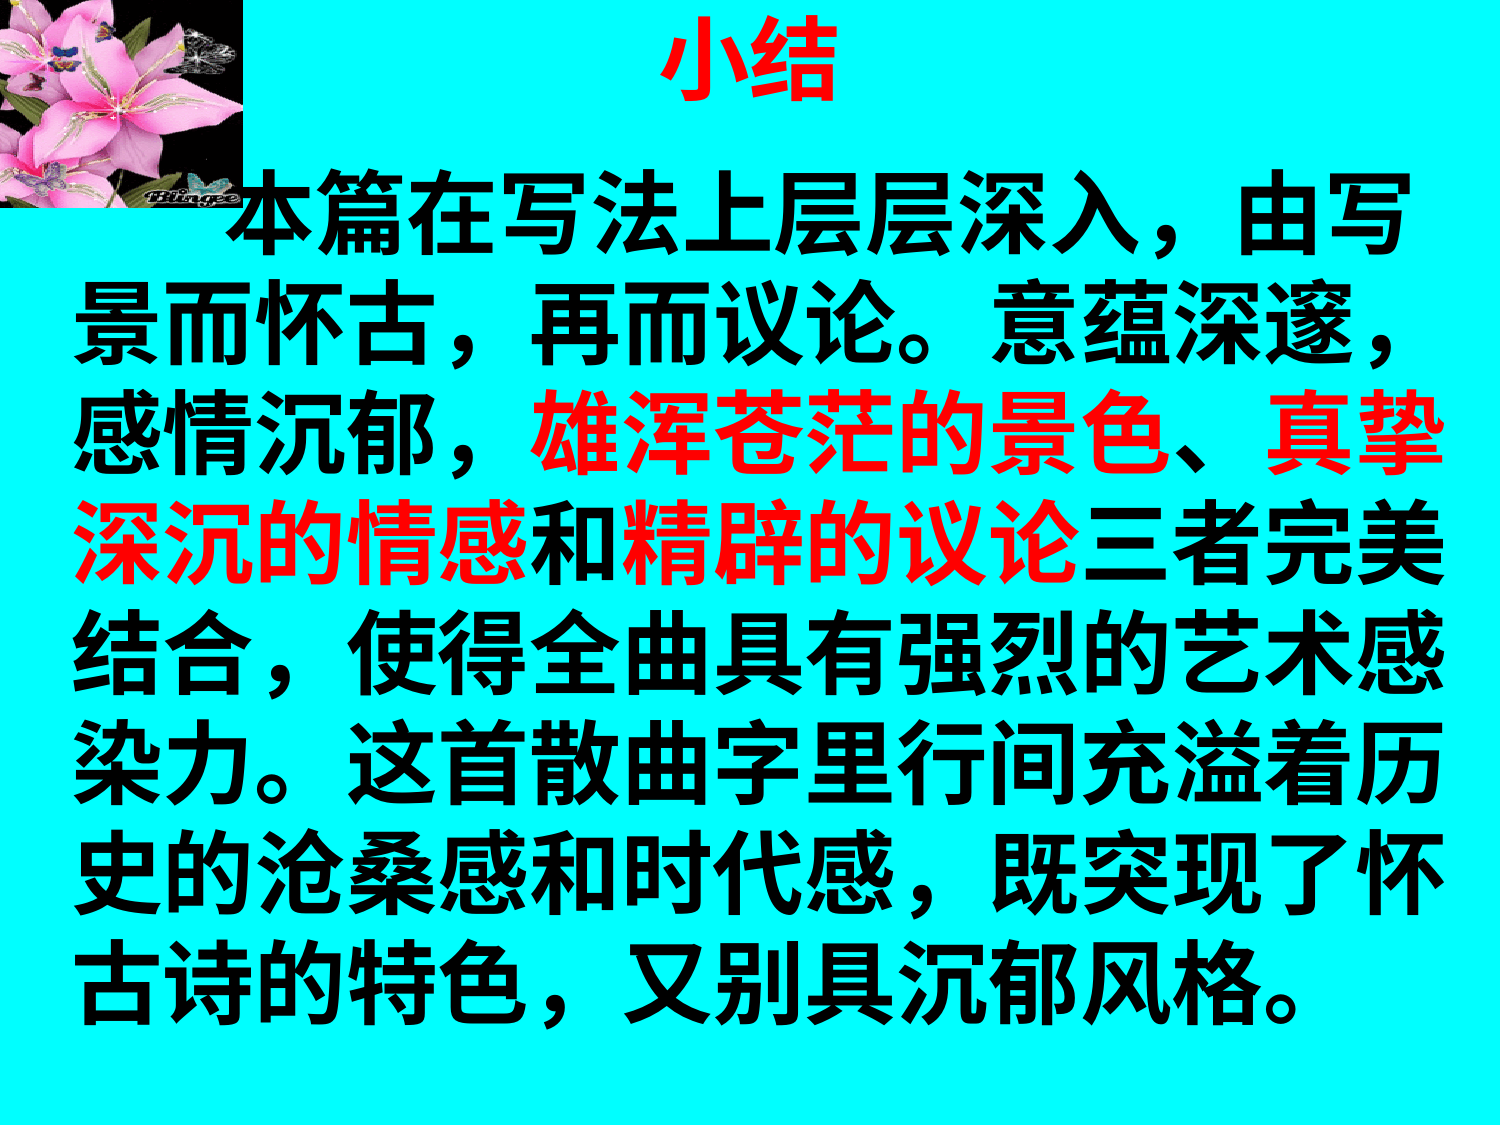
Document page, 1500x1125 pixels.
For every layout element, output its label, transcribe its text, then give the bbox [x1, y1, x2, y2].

list 本篇在写法上层层深入，由写景而怀古，再而议论。意蕴深邃，感情沉郁，雄浑苍茫的景色、真挚深沉的情感和精辟的议论三者完美结合，使得全曲具有强烈的艺术感染力。这首散曲字里行间充溢着历史的沧桑感和时代感，既突现了怀古诗的特色，又别具沉郁风格。 [0, 148, 1500, 1125]
title 小结 [243, 0, 1426, 114]
picture [0, 0, 243, 209]
